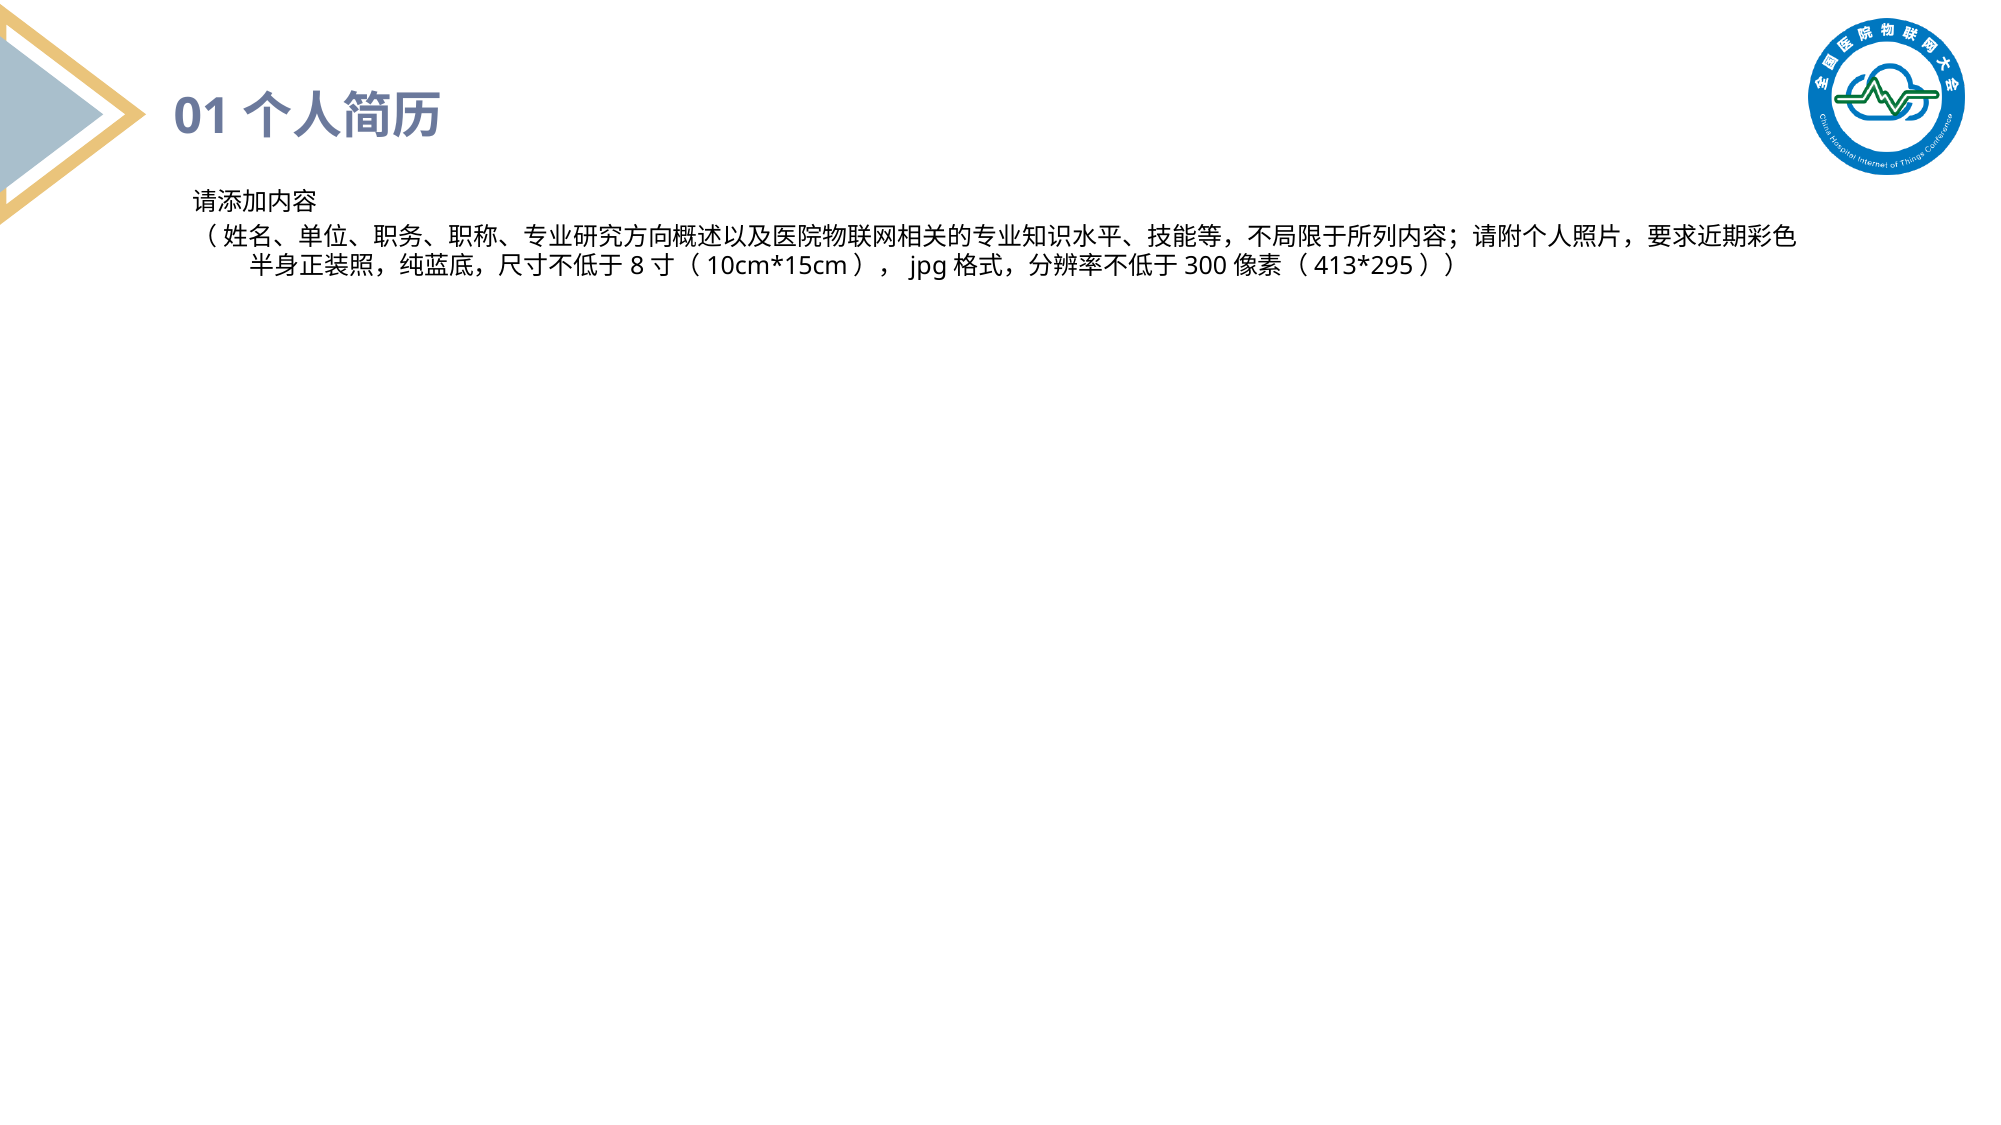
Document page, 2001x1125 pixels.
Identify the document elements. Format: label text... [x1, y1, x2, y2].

picture [1808, 18, 1965, 175]
text_box [0, 34, 105, 194]
text_box 请添加内容 （ 姓名、单位、职务、职称、专业研究方向概述以及医院物联网相关的专业知识水平、技能等，不局限于所列内容；请附个人照片，要求近期彩色半身正装照，纯蓝底，尺寸不低于8寸（10cm*15cm），jpg格式，分辨率不低于300像素（413*295）） [178, 177, 1824, 968]
text_box 01个人简历 [158, 76, 598, 152]
text_box [0, 10, 138, 219]
